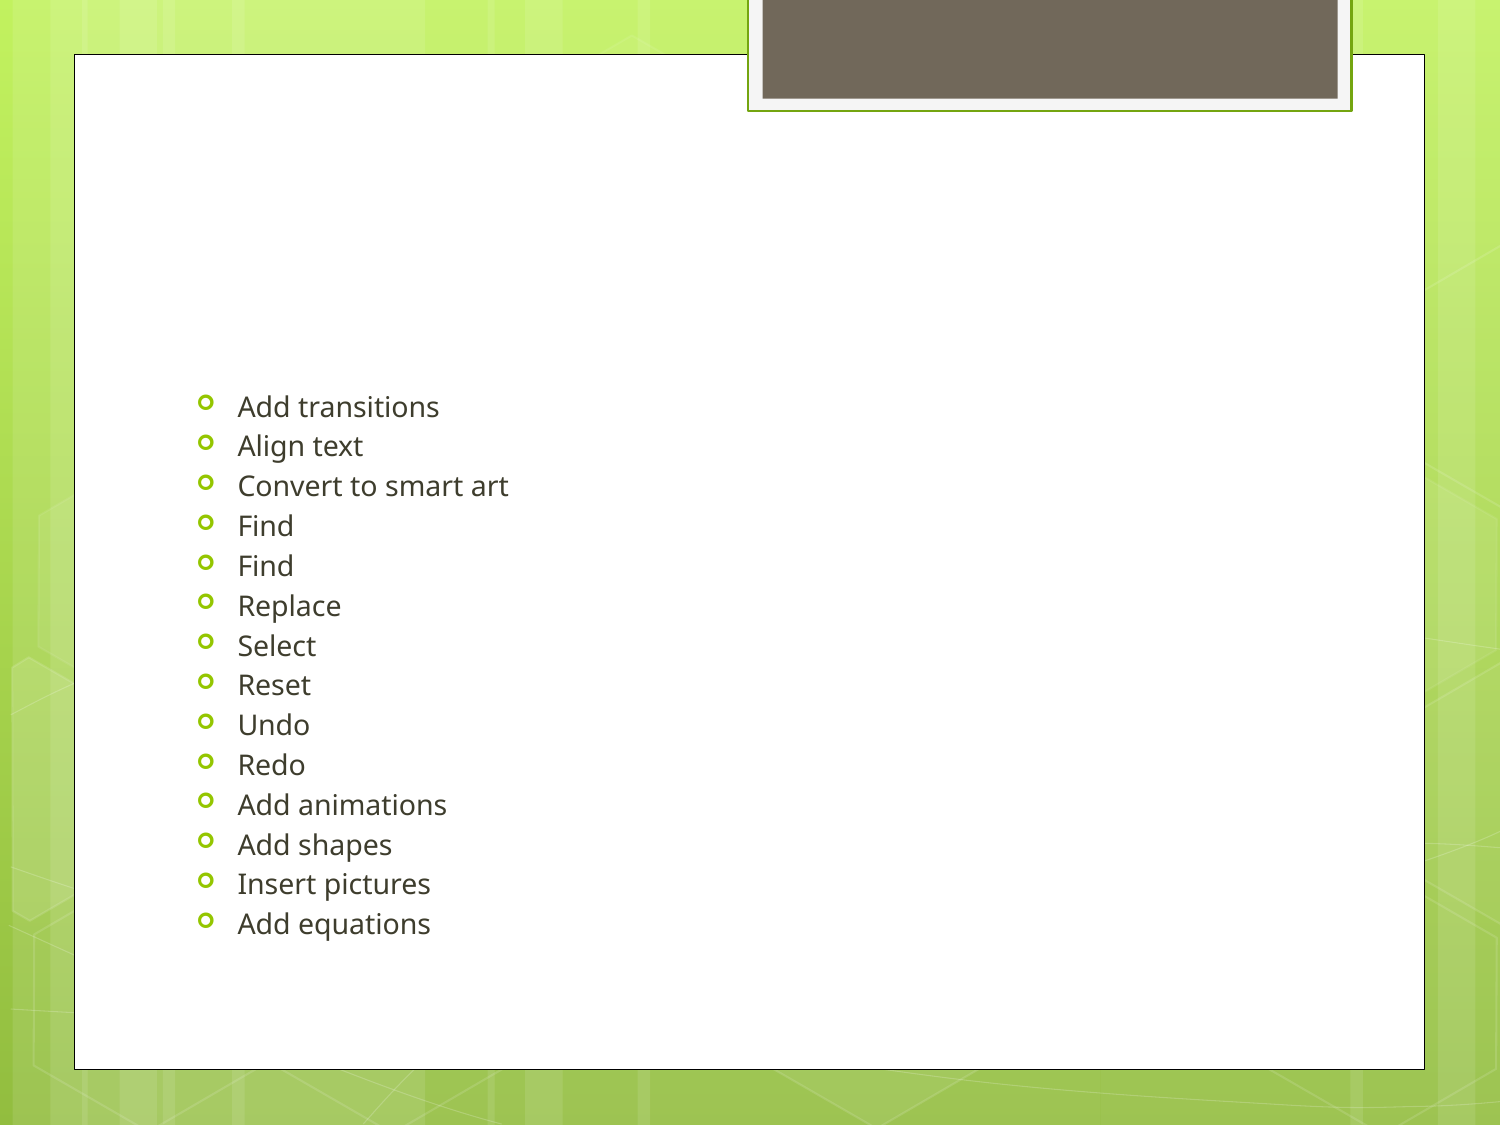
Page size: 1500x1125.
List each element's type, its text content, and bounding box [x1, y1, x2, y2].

list Add transitions Align text Convert to smart art Find Find Replace Select Reset Undo Redo Add animations Add shapes Insert pictures Add equations [171, 381, 1283, 957]
